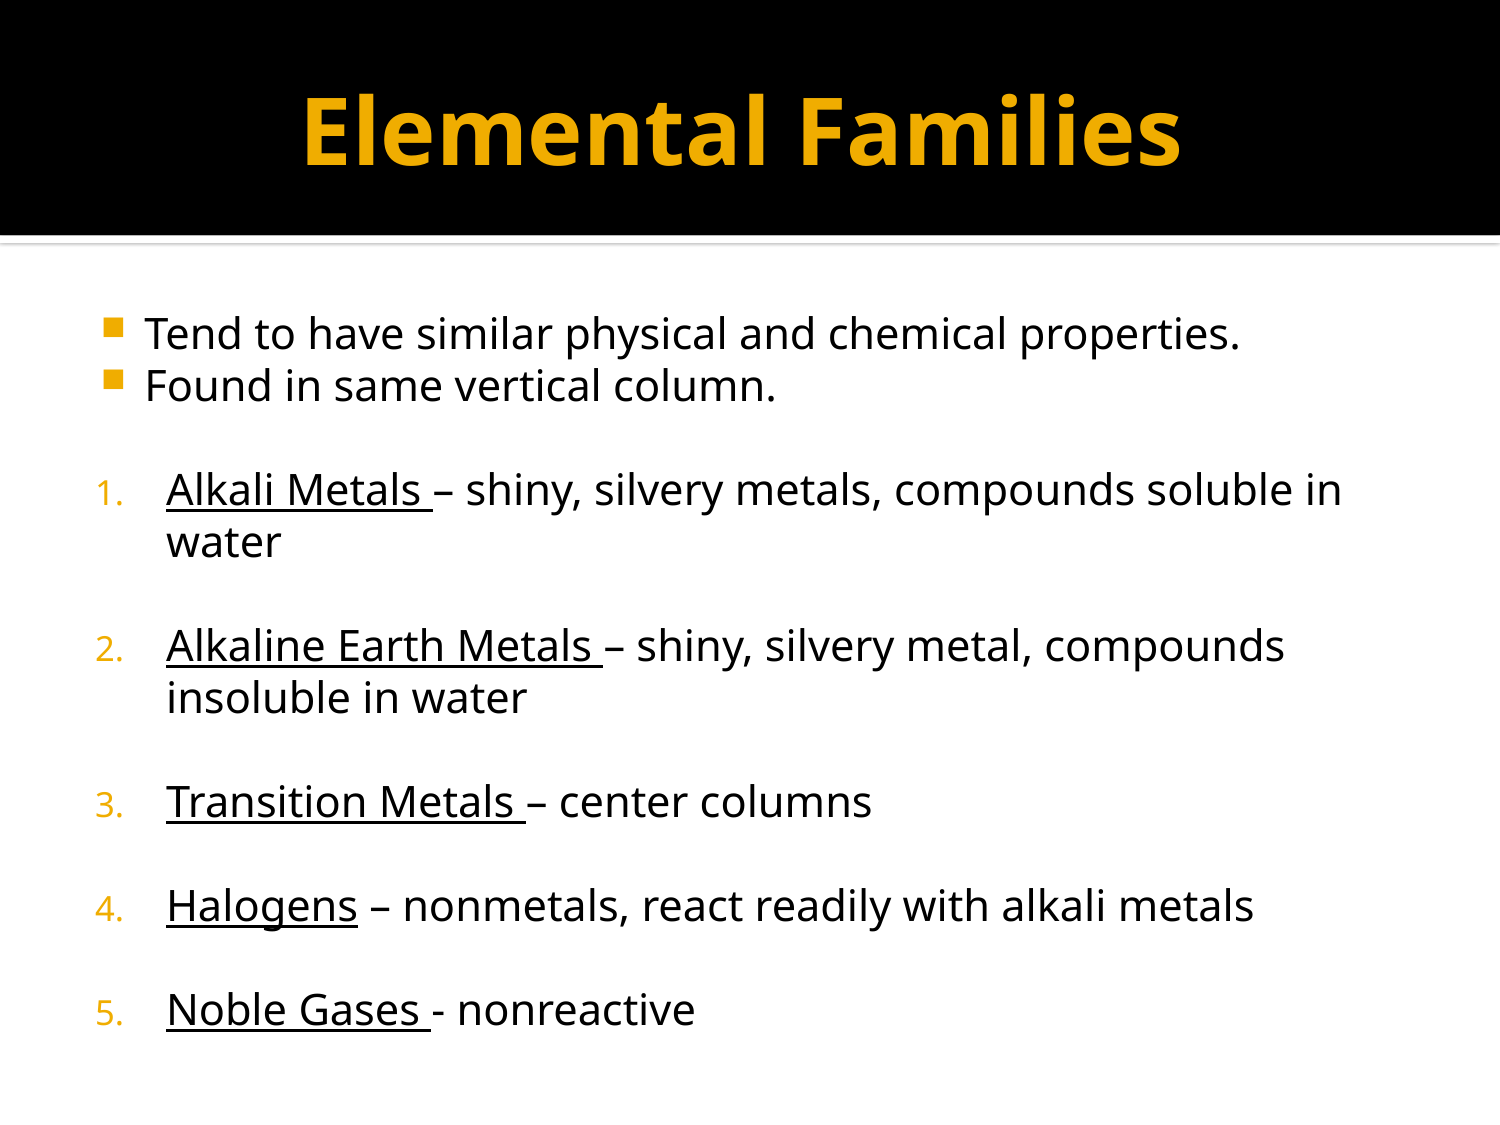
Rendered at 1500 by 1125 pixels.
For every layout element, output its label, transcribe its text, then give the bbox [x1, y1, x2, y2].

title Elemental Families [75, 25, 1425, 231]
list Tend to have similar physical and chemical properties. Found in same vertical column. Alkali Metals – shiny, silvery metals, compounds soluble in water Alkaline Earth Metals – shiny, silvery metal, compounds insoluble in water Transition Metals – center columns Halogens – nonmetals, react readily with alkali metals Noble Gases - nonreactive [75, 291, 1425, 1050]
